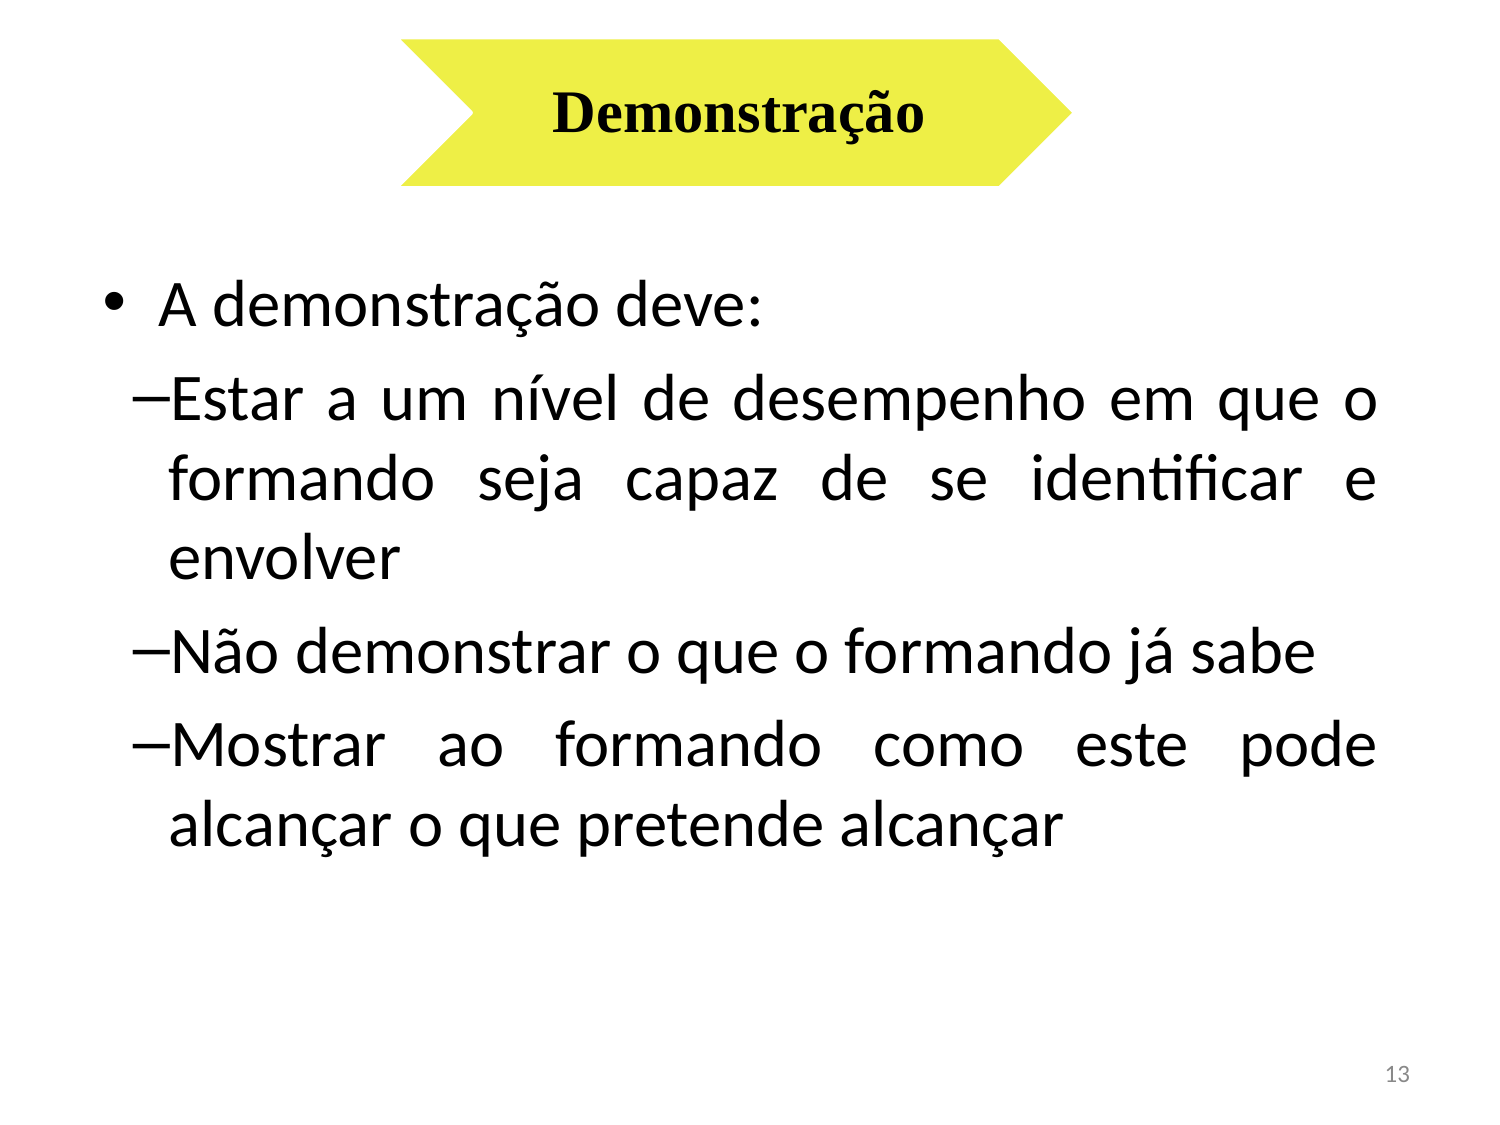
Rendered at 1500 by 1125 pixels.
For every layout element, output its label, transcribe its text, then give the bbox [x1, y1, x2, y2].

text_box A demonstração deve: Estar a um nível de desempenho em que o formando seja capaz de se identificar e envolver Não demonstrar o que o formando já sabe Mostrar ao formando como este pode alcançar o que pretende alcançar [87, 252, 1394, 1077]
slide_number 13 [1074, 1042, 1425, 1103]
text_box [395, 36, 1076, 189]
